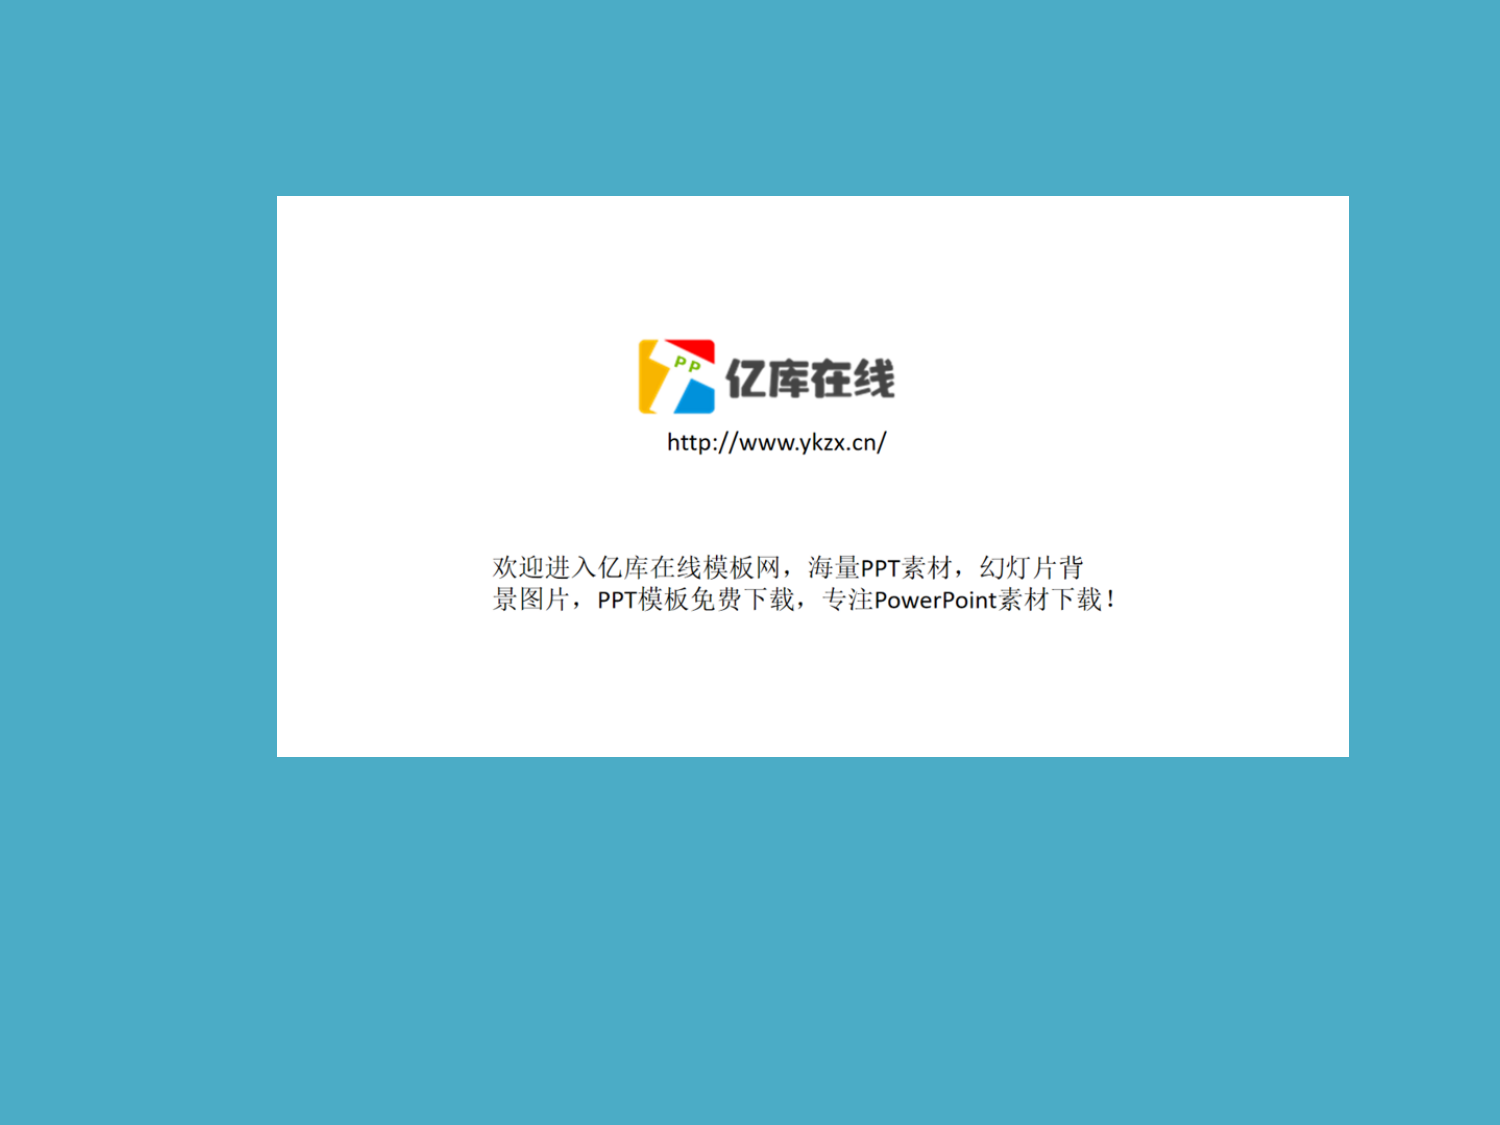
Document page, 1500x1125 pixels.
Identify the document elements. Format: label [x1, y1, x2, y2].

picture [277, 196, 1349, 757]
